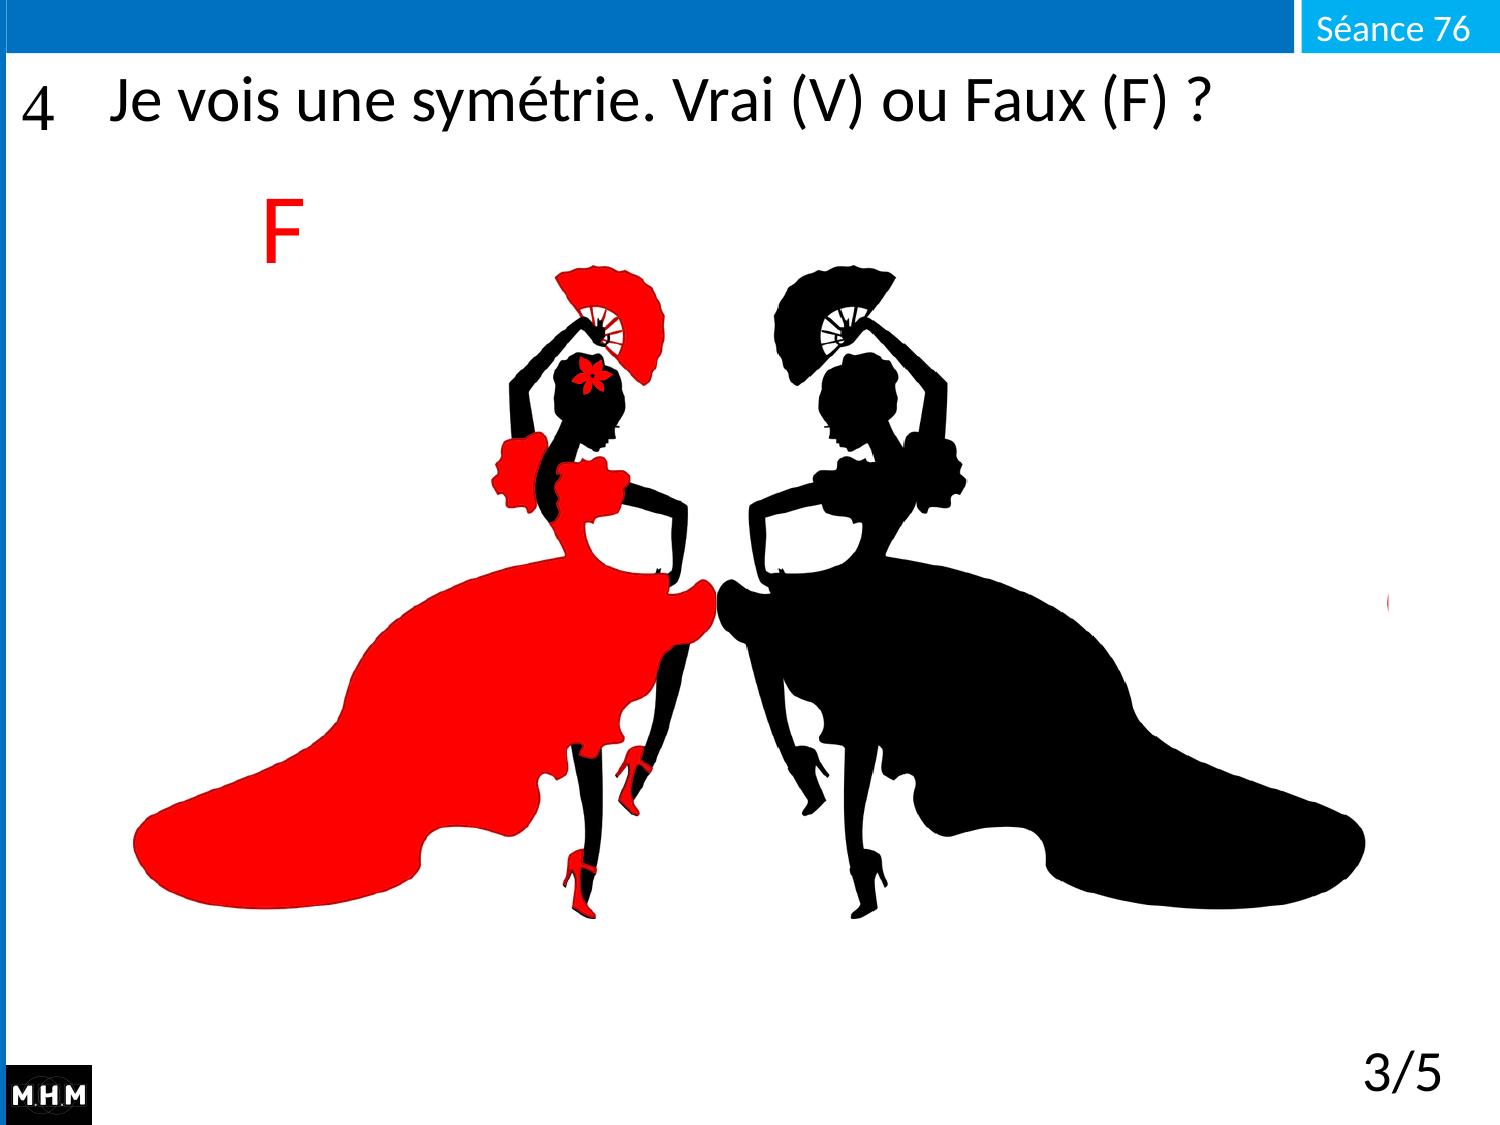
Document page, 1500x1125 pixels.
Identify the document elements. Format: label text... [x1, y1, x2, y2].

picture [133, 265, 1389, 919]
text_box F [246, 155, 499, 265]
picture [6, 1065, 92, 1125]
text_box 3/5 [1319, 1026, 1488, 1111]
title Je vois une symétrie. Vrai (V) ou Faux (F) ? [94, 57, 1389, 144]
